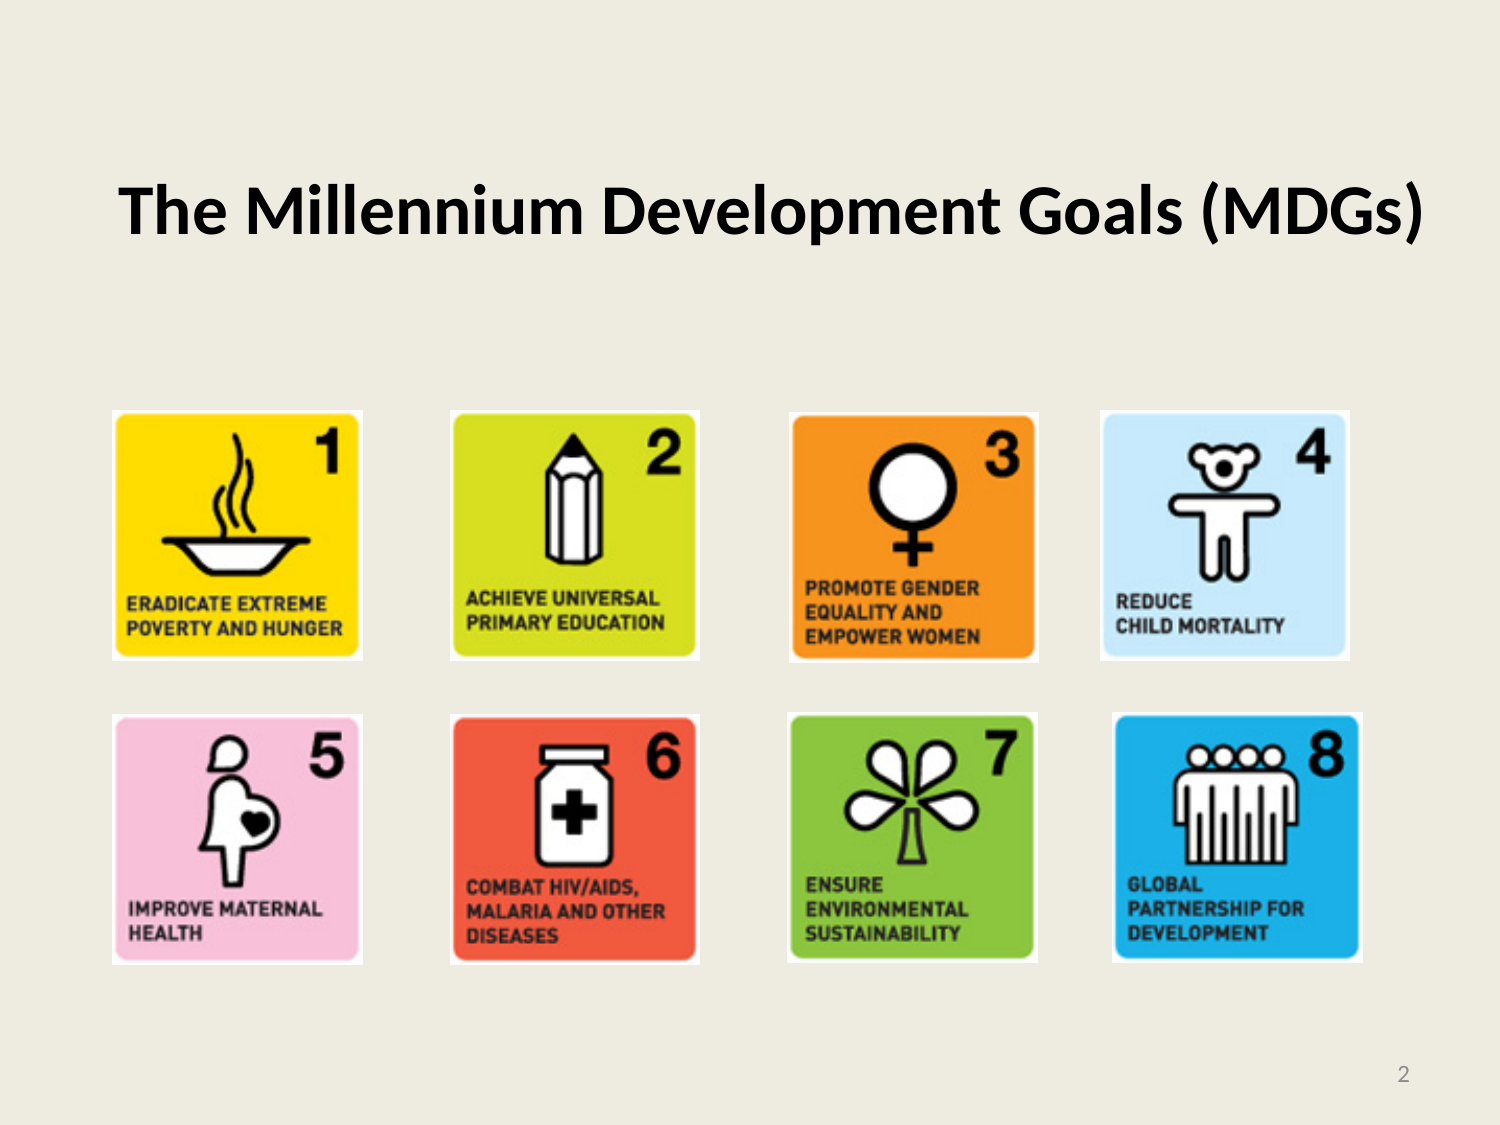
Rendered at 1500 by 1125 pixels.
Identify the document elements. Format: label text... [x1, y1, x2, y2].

picture [788, 412, 1040, 663]
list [112, 410, 363, 662]
picture [1112, 712, 1363, 963]
title The Millennium Development Goals (MDGs) [97, 112, 1448, 300]
picture [787, 712, 1038, 963]
picture [112, 714, 363, 965]
picture [449, 410, 701, 662]
picture [449, 714, 701, 965]
picture [1099, 410, 1351, 662]
slide_number 2 [1074, 1042, 1425, 1103]
